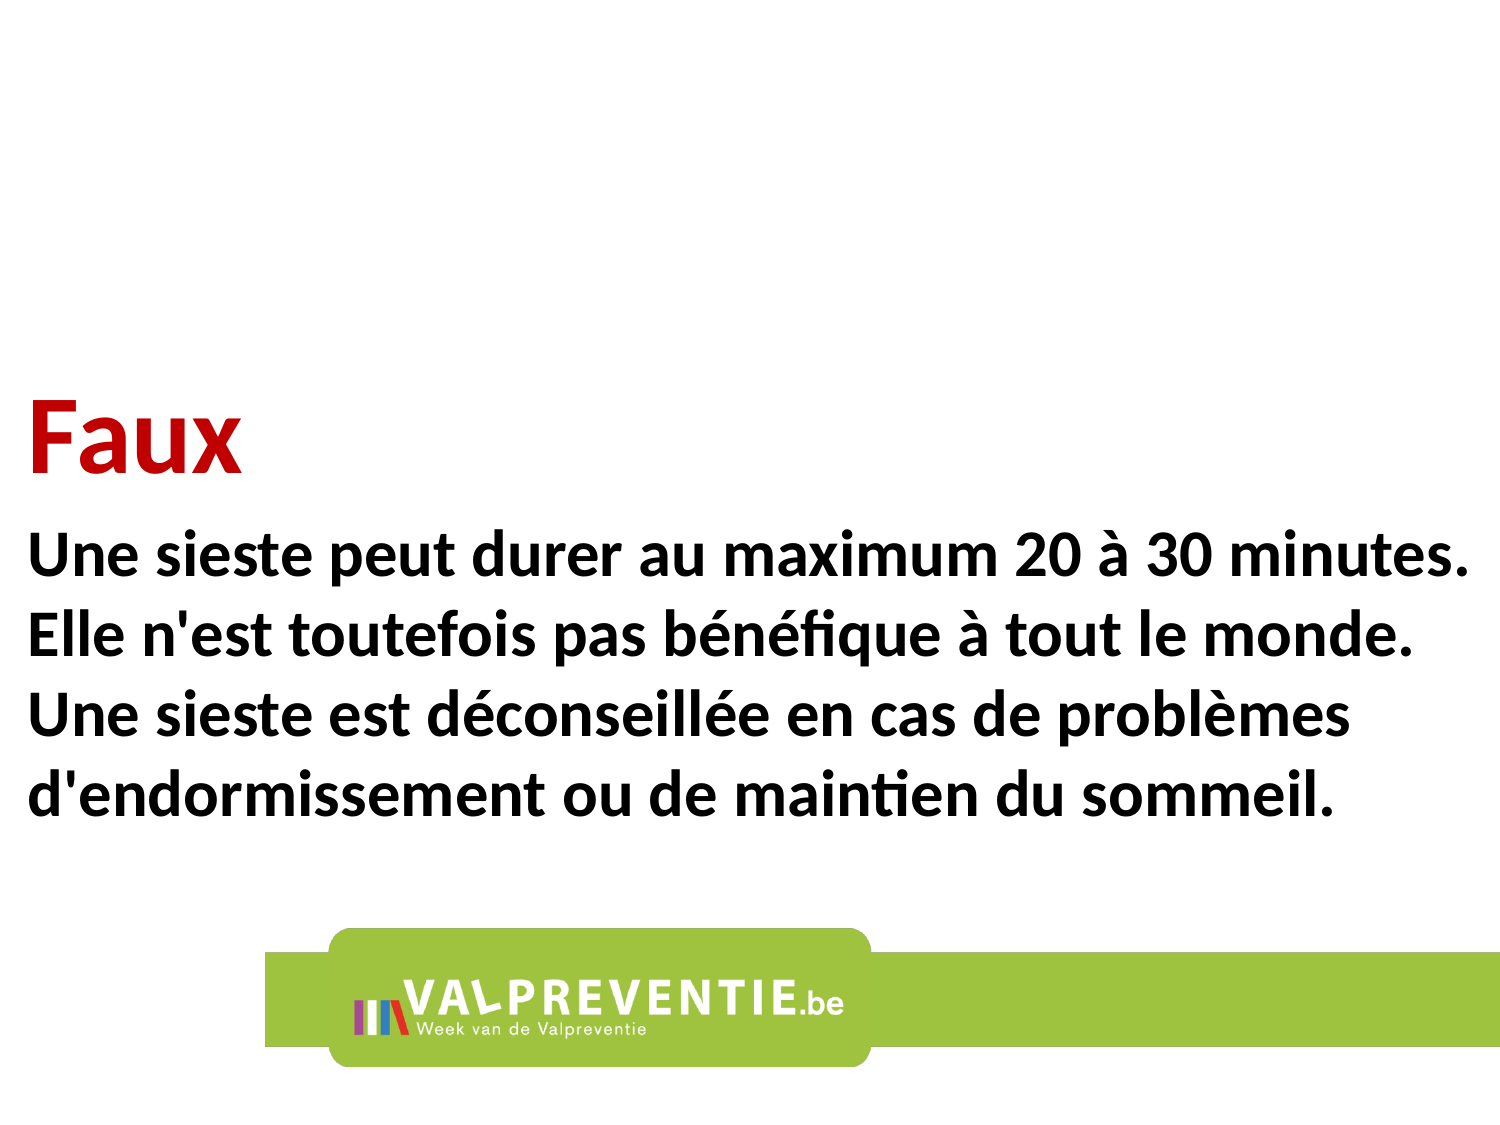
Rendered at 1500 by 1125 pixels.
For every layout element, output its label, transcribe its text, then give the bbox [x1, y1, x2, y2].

text_box Faux Une sieste peut durer au maximum 20 à 30 minutes. Elle n'est toutefois pas bénéfique à tout le monde. Une sieste est déconseillée en cas de problèmes d'endormissement ou de maintien du sommeil. [12, 314, 1496, 917]
picture [265, 928, 1500, 1067]
